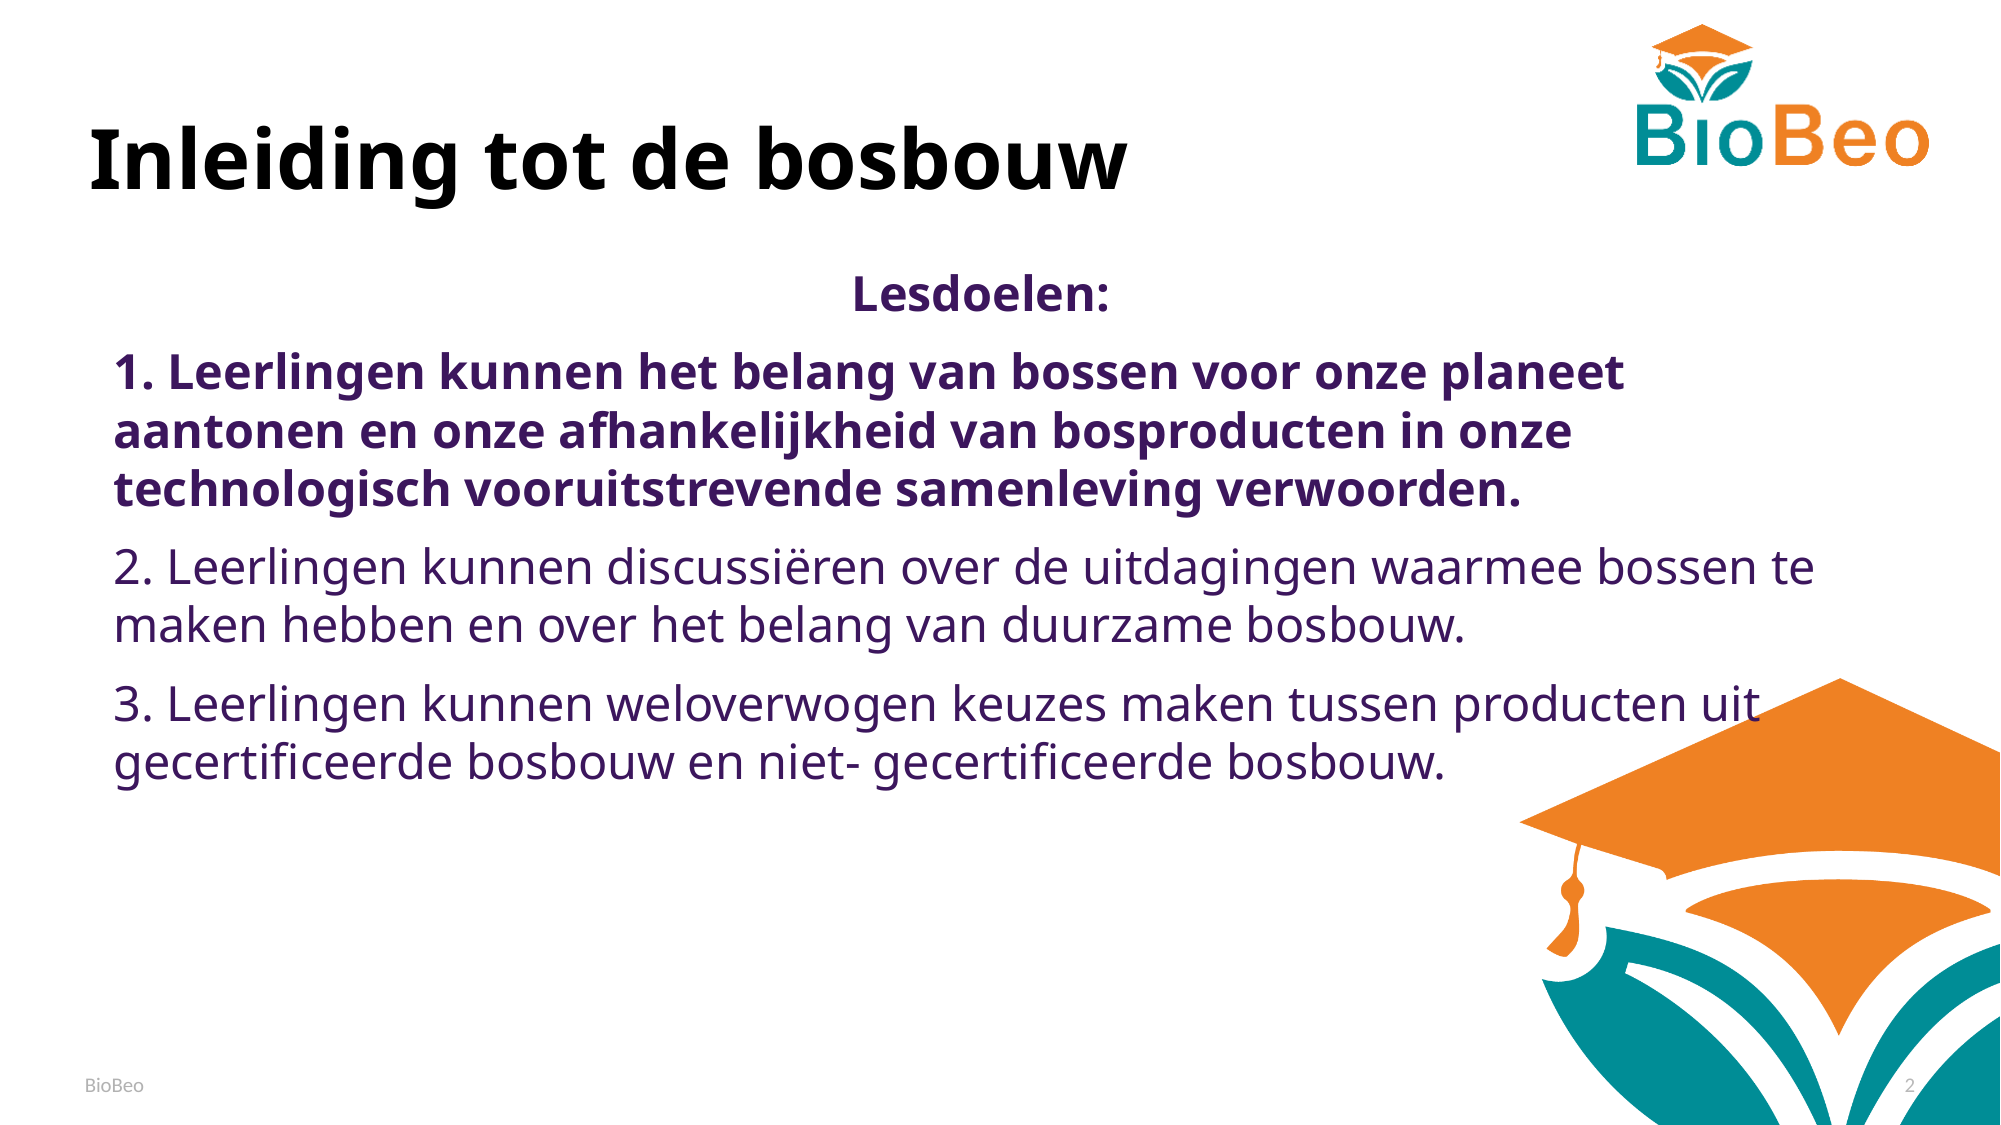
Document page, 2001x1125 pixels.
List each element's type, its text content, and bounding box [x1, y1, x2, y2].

picture [1635, 22, 1931, 88]
picture [1478, 618, 2000, 1125]
subtitle Lesdoelen: 1. Leerlingen kunnen het belang van bossen voor onze planeet aantonen en onze afhankelijkheid van bosproducten in onze technologisch vooruitstrevende samenleving verwoorden. 2. Leerlingen kunnen discussiëren over de uitdagingen waarmee bossen te maken hebben en over het belang van duurzame bosbouw. 3. Leerlingen kunnen weloverwogen keuzes maken tussen producten uit gecertificeerde bosbouw en niet- gecertificeerde bosbouw. [96, 255, 1866, 798]
title Inleiding tot de bosbouw [74, 88, 1935, 237]
slide_number 2 [1818, 1065, 1931, 1103]
footer BioBeo [69, 1065, 1805, 1103]
